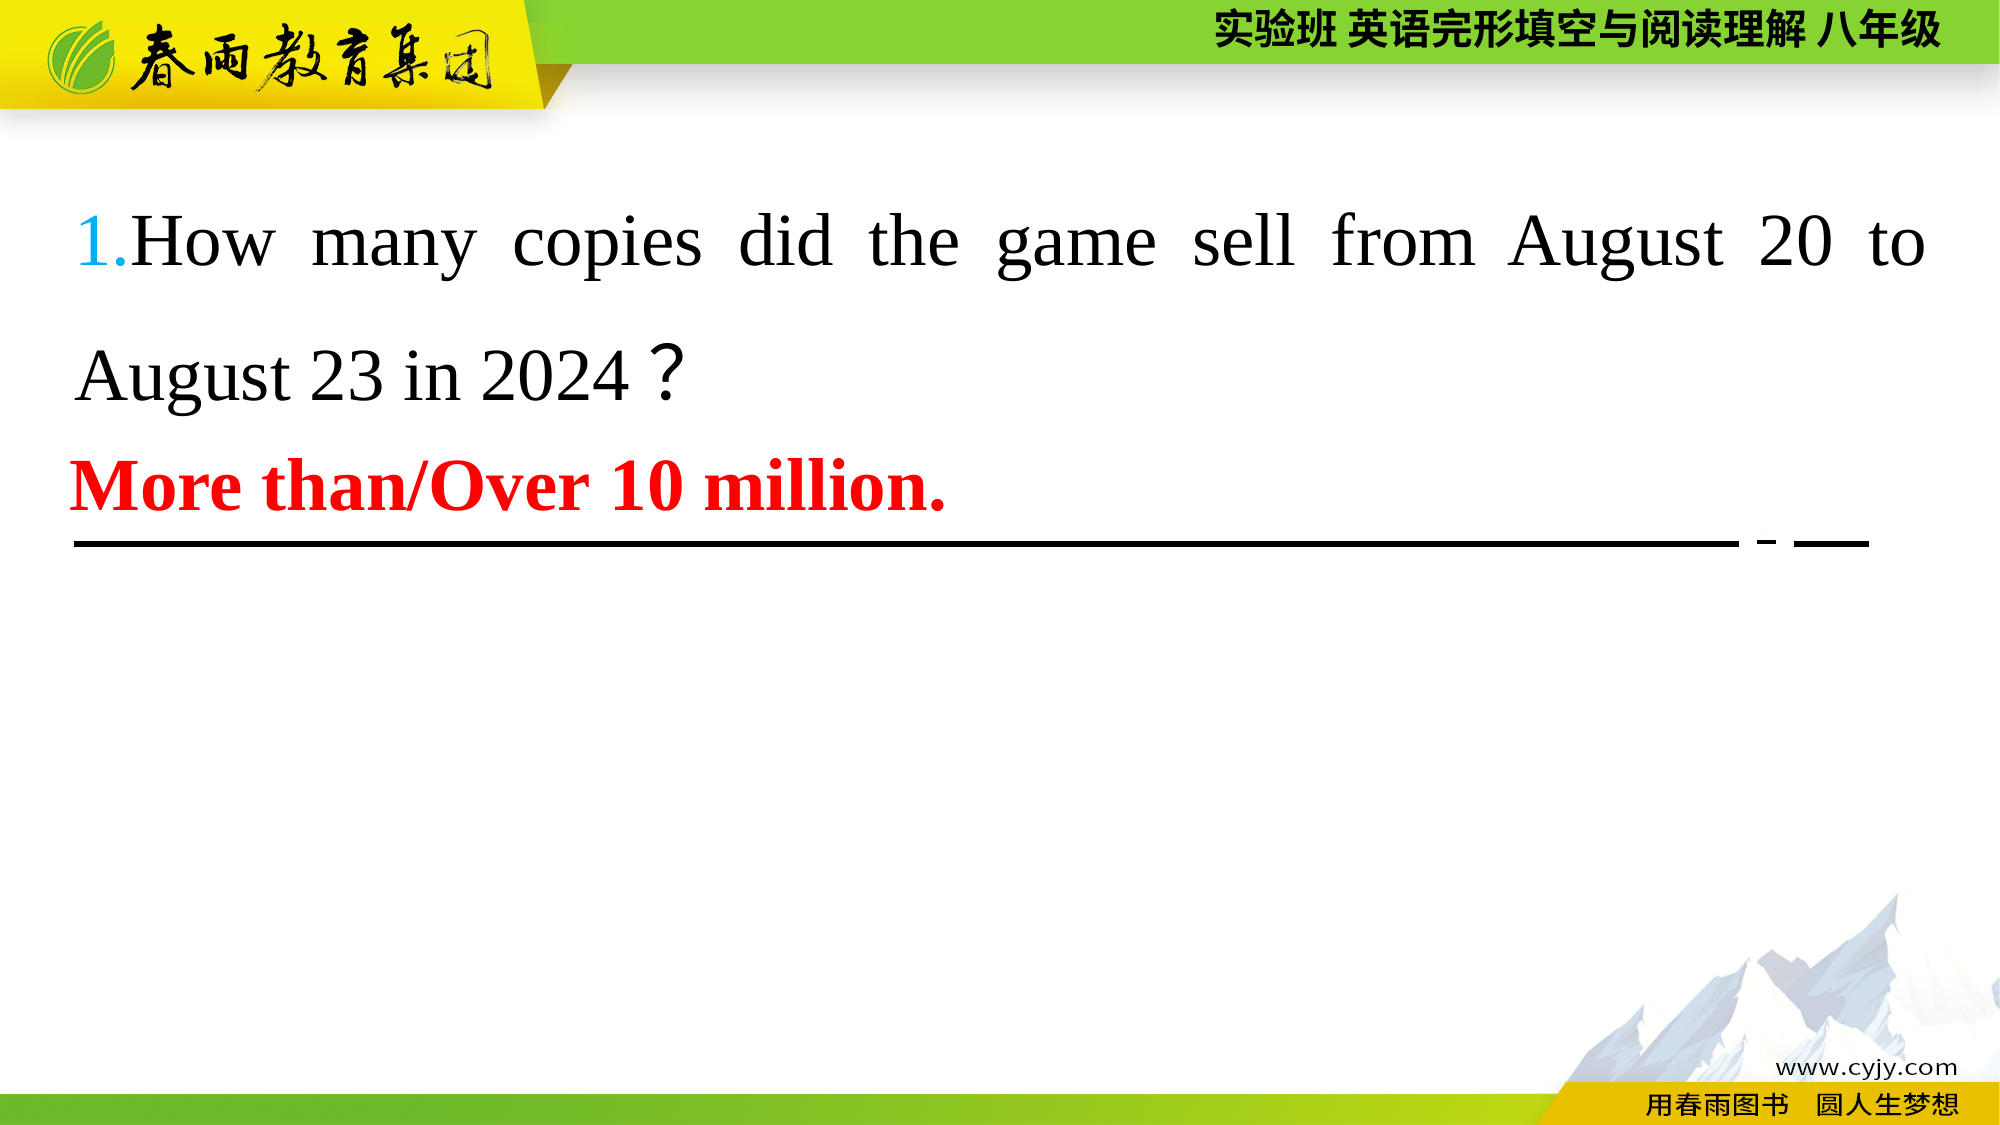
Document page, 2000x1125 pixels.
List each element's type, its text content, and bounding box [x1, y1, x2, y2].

text_box More than/Over 10 million. [54, 428, 1055, 533]
list 1.How many copies did the game sell from August 20 to August 23 in 2024？ , [59, 138, 1944, 563]
picture [0, 0, 2000, 1125]
